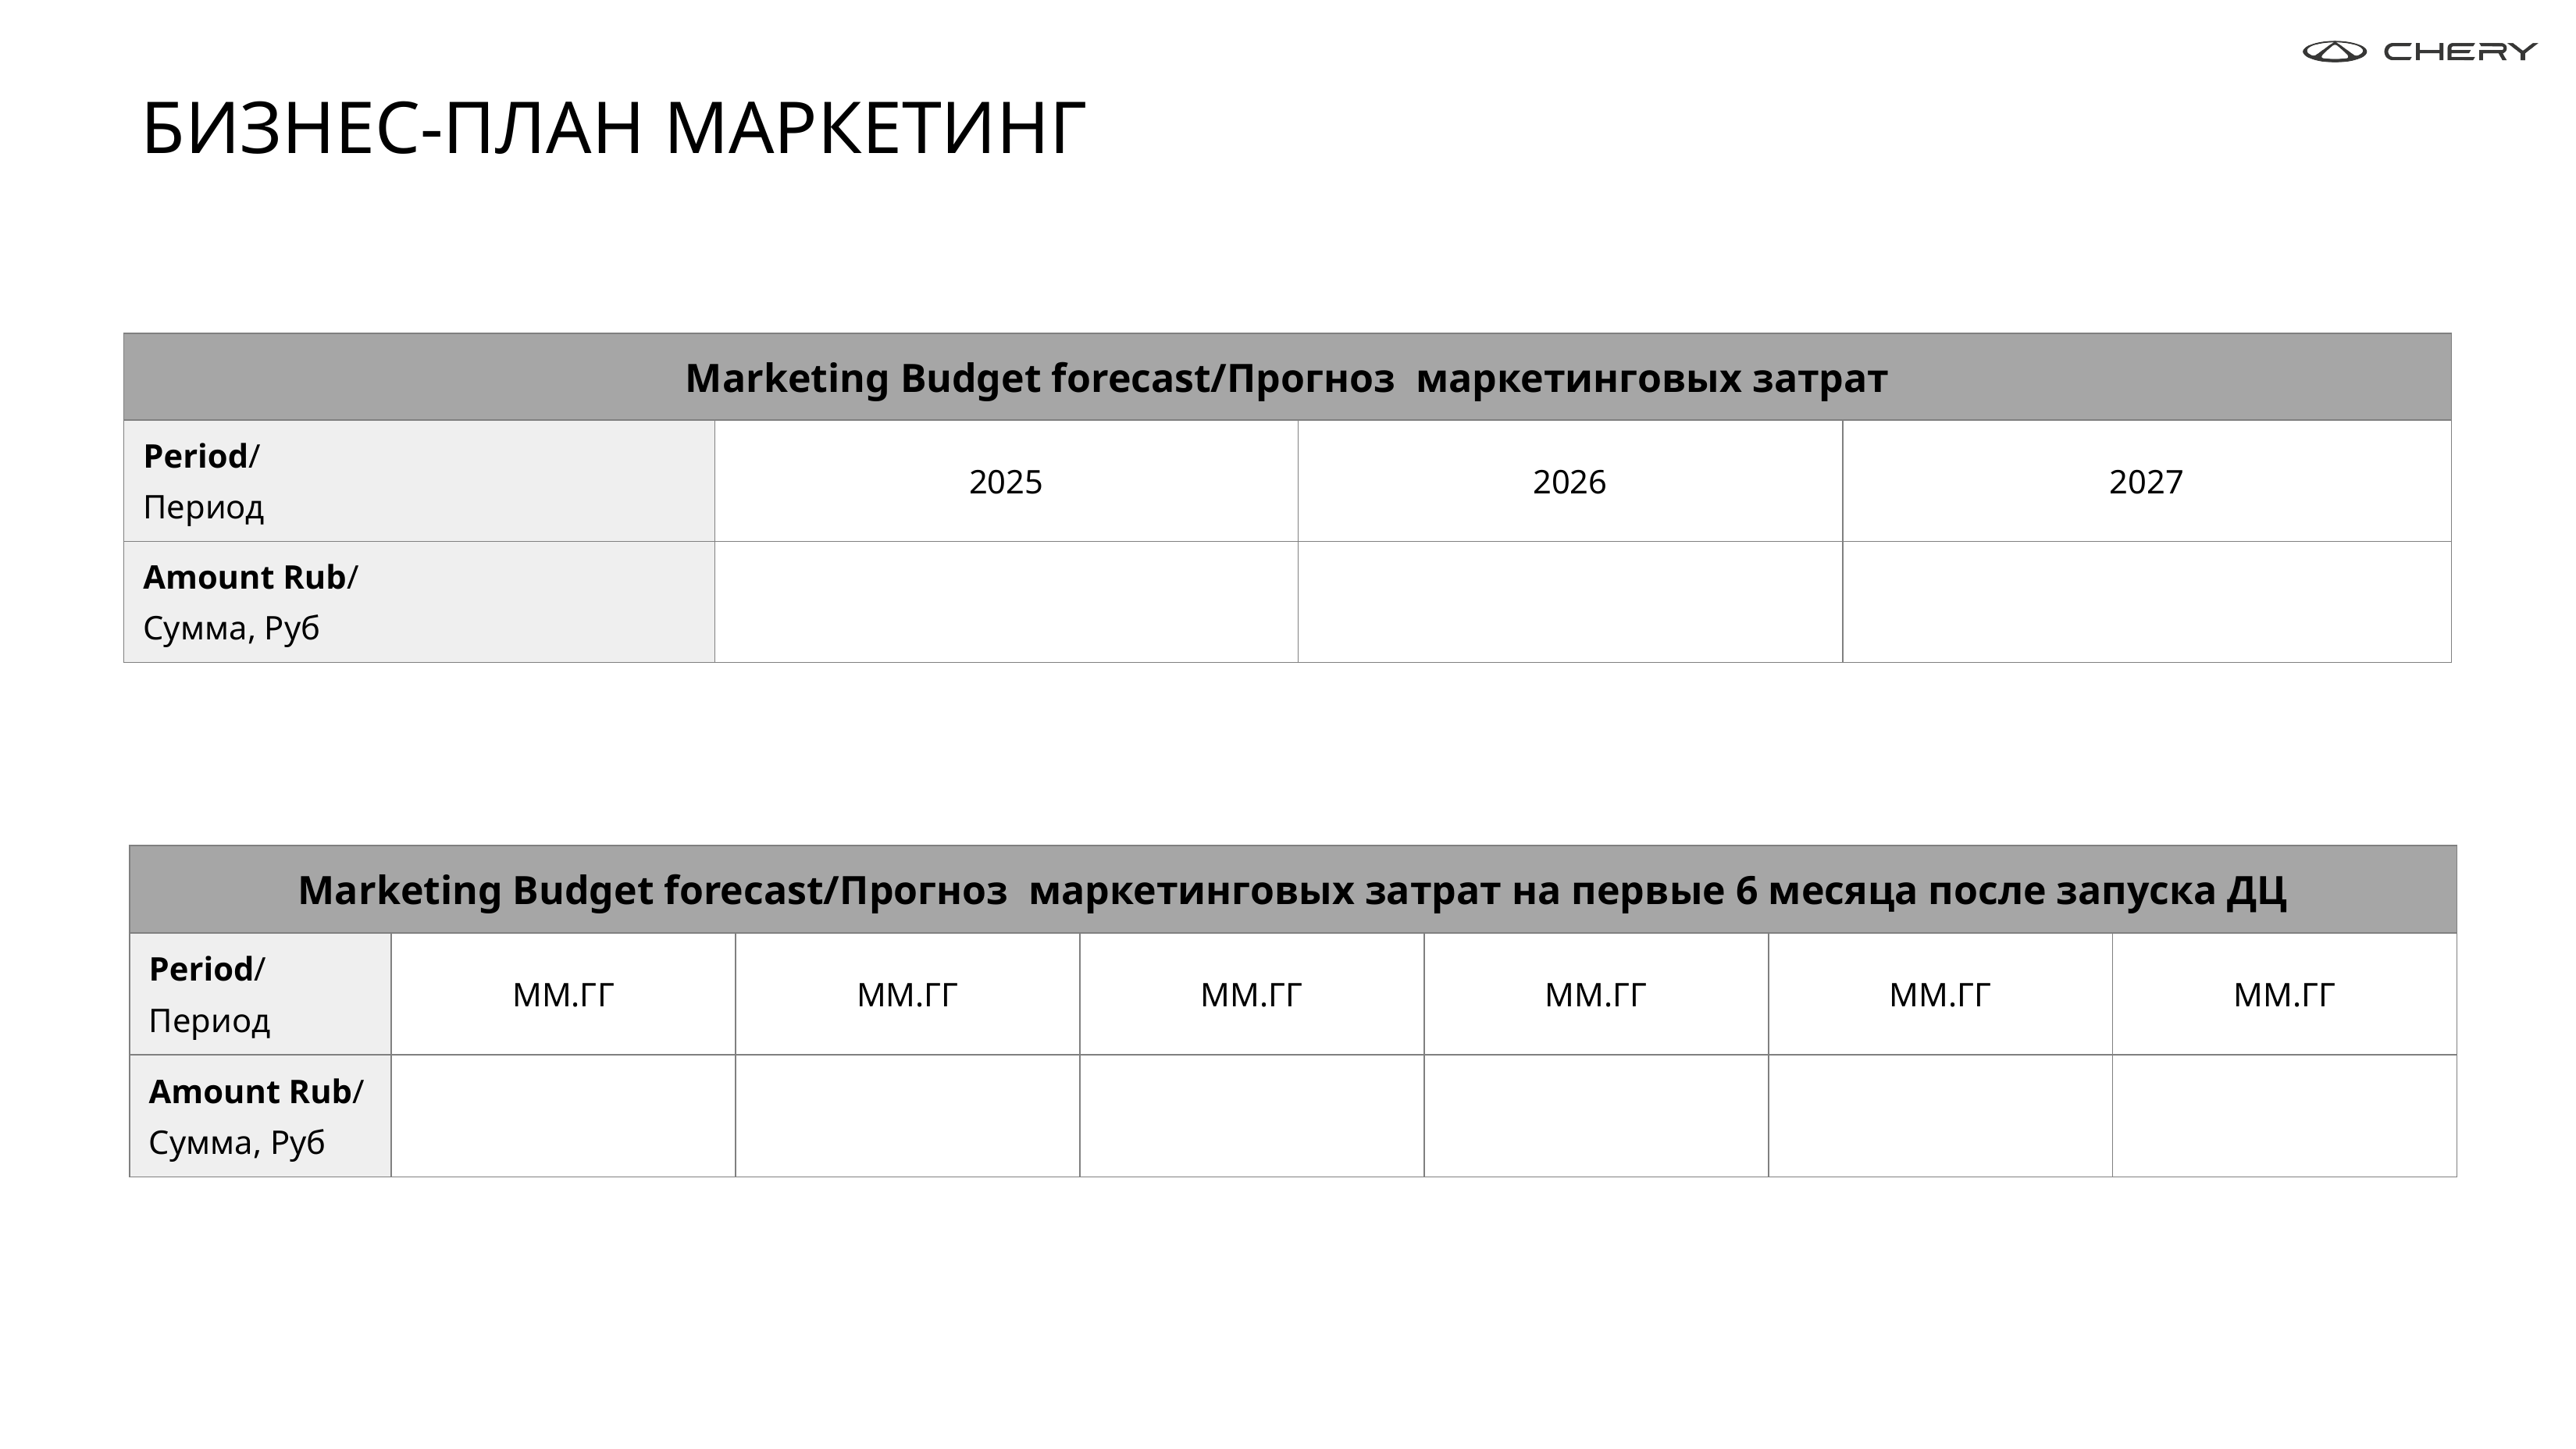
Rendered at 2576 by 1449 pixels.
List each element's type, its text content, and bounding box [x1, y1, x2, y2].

table_header Marketing Budget forecast/Прогноз маркетинговых затрат [124, 334, 2451, 419]
table_cell Period/ Период [130, 934, 390, 1054]
table_cell ММ.ГГ [2113, 934, 2457, 1054]
table_cell ММ.ГГ [1425, 934, 1768, 1054]
table_cell [2113, 1056, 2457, 1177]
table_cell [392, 1056, 735, 1177]
table_cell ММ.ГГ [736, 934, 1079, 1054]
table_cell Amount Rub/ Сумма, Руб [124, 542, 714, 662]
table_cell 2027 [1844, 421, 2451, 541]
table_cell [736, 1056, 1079, 1177]
title БИЗНЕС-ПЛАН МАРКЕТИНГ [129, 75, 2576, 186]
table_cell Amount Rub/ Сумма, Руб [130, 1056, 390, 1177]
table_cell 2025 [715, 421, 1298, 541]
table_cell [1769, 1056, 2112, 1177]
table_cell [715, 542, 1298, 662]
table_cell ММ.ГГ [392, 934, 735, 1054]
table_cell ММ.ГГ [1769, 934, 2112, 1054]
picture [2303, 41, 2539, 62]
table_header Marketing Budget forecast/Прогноз маркетинговых затрат на первые 6 месяца после запуска ДЦ [130, 846, 2457, 932]
table_cell 2026 [1299, 421, 1842, 541]
table_cell [1425, 1056, 1768, 1177]
table_cell Period/ Период [124, 421, 714, 541]
table_cell [1081, 1056, 1423, 1177]
table_cell [1299, 542, 1842, 662]
table_cell [1844, 542, 2451, 662]
table_cell ММ.ГГ [1081, 934, 1423, 1054]
